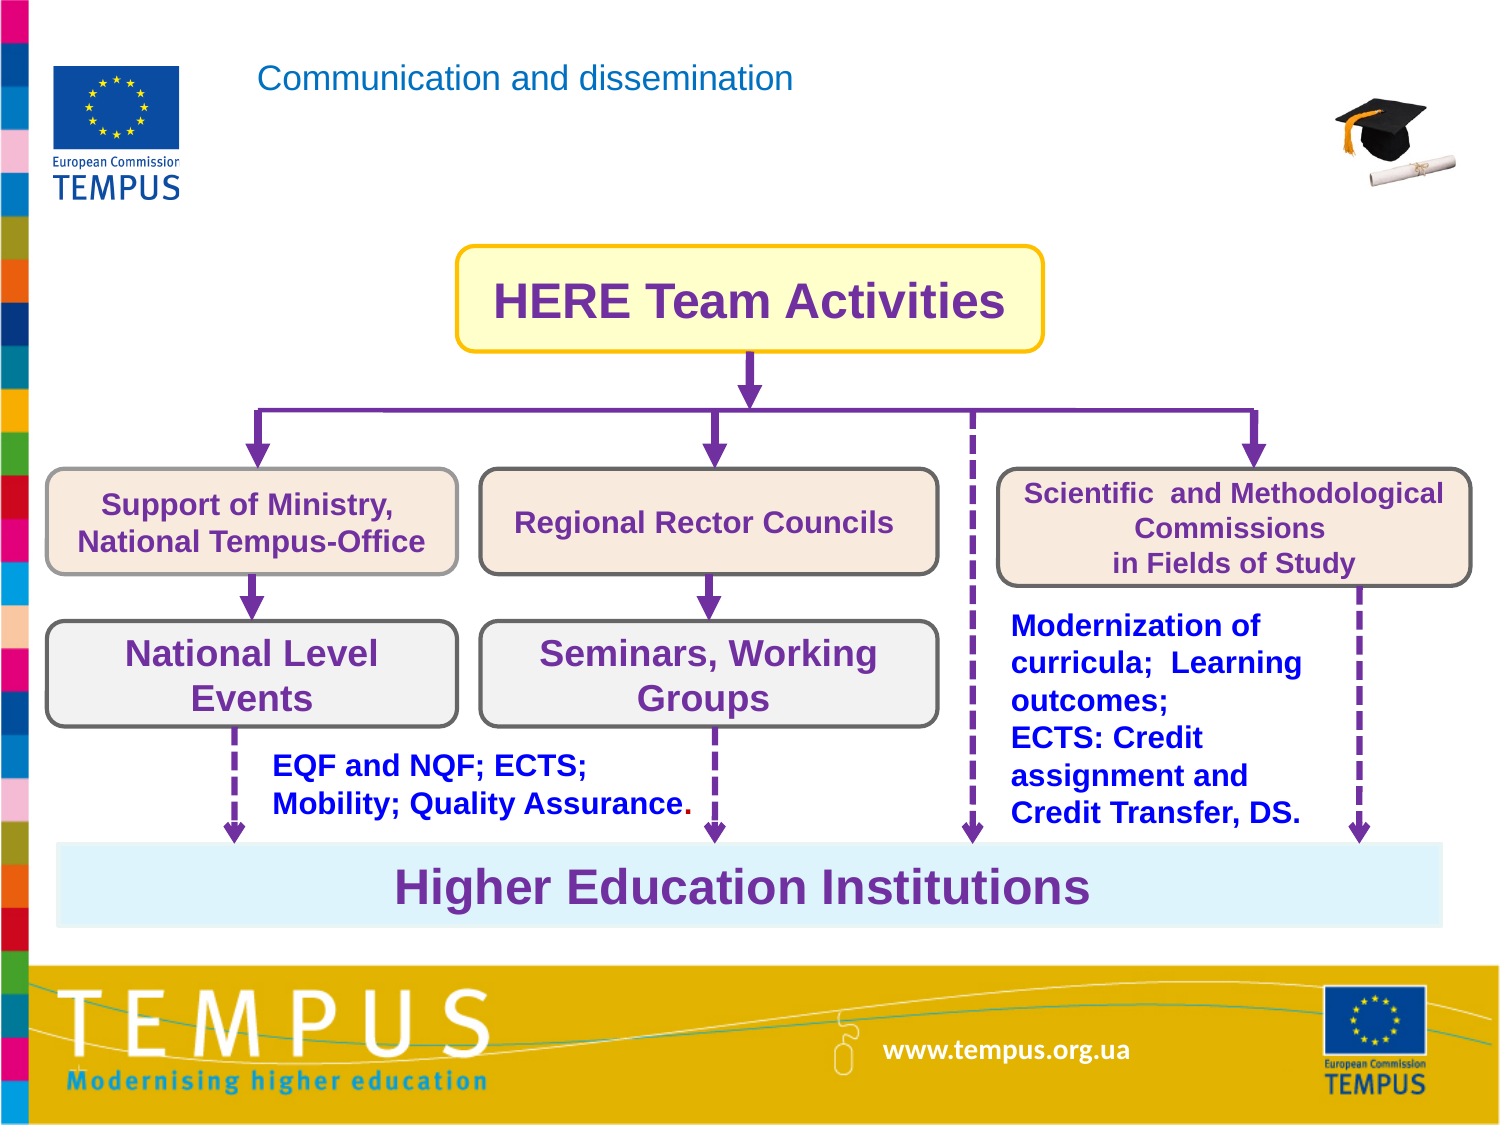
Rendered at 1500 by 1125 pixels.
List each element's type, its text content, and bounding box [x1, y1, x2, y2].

text_box Regional Rector Councils [478, 466, 940, 577]
text_box www.tempus.org.ua [868, 1023, 1282, 1073]
text_box [374, 46, 406, 108]
text_box EQF and NQF; ECTS; Mobility; Quality Assurance. [257, 738, 739, 828]
text_box Support of Ministry, National Tempus-Office [44, 466, 460, 577]
text_box HERE Team Activities [454, 243, 1046, 354]
text_box Scientific and Methodological Commissions in Fields of Study [995, 466, 1473, 588]
picture [0, 0, 1500, 1125]
text_box National Level Events [44, 618, 460, 729]
subtitle [46, 222, 1465, 477]
subtitle [46, 418, 1465, 950]
text_box Higher Education Institutions [56, 842, 1443, 928]
text_box Modernization of curricula; Learning outcomes; ECTS: Credit assignment and Credit Transfer, DS. [996, 597, 1360, 837]
title Communication and dissemination [242, 54, 1309, 149]
text_box Seminars, Working Groups [478, 618, 940, 729]
